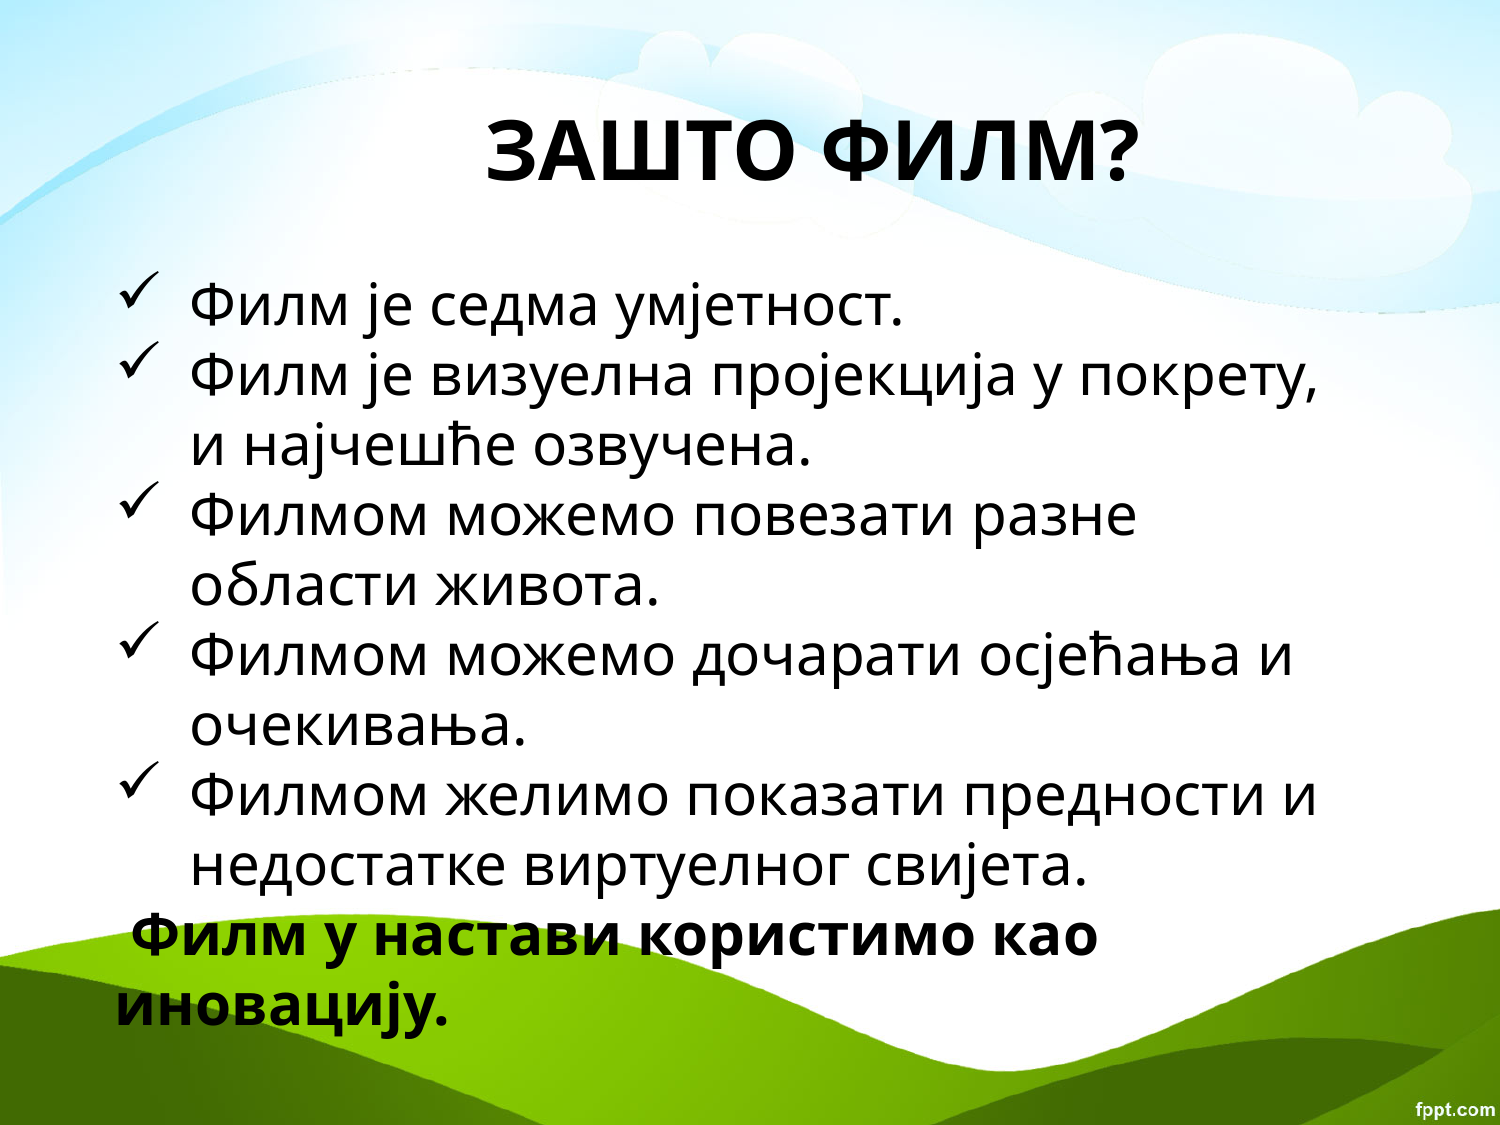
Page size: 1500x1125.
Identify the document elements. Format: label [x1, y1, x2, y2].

list [0, 0, 1500, 1125]
